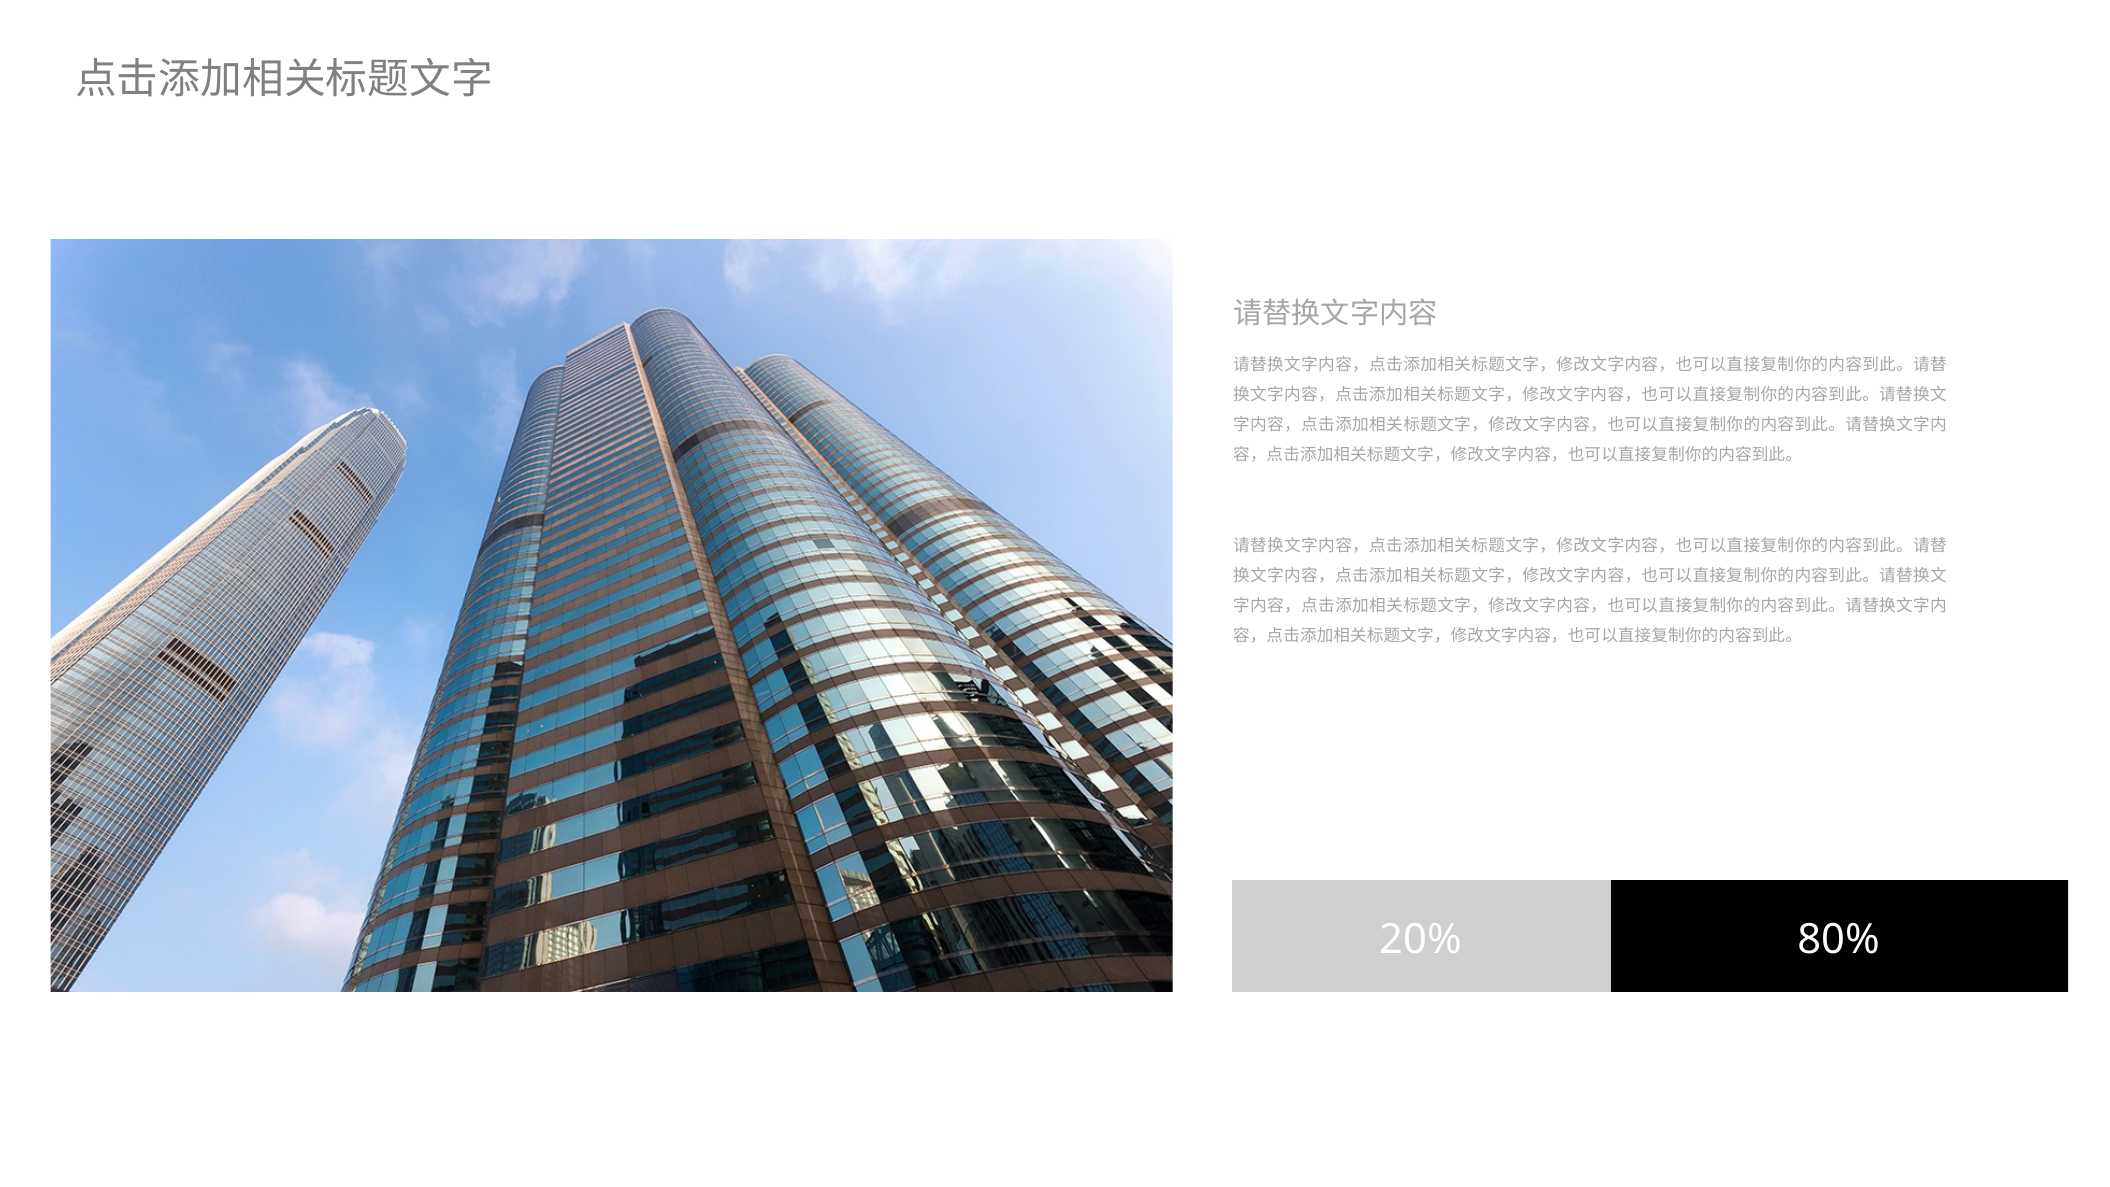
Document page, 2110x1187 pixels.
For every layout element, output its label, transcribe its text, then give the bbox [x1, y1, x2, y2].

text_box 点击添加相关标题文字 [59, 44, 563, 107]
text_box 80% [1782, 904, 1937, 969]
text_box 20% [1364, 904, 1519, 969]
text_box [1231, 879, 1610, 993]
text_box 请替换文字内容，点击添加相关标题文字，修改文字内容，也可以直接复制你的内容到此。请替换文字内容，点击添加相关标题文字，修改文字内容，也可以直接复制你的内容到此。请替换文字内容，点击添加相关标题文字，修改文字内容，也可以直接复制你的内容到此。请替换文字内容，点击添加相关标题文字，修改文字内容，也可以直接复制你的内容到此。 [1217, 336, 1964, 461]
text_box [50, 238, 1174, 993]
text_box 请替换文字内容，点击添加相关标题文字，修改文字内容，也可以直接复制你的内容到此。请替换文字内容，点击添加相关标题文字，修改文字内容，也可以直接复制你的内容到此。请替换文字内容，点击添加相关标题文字，修改文字内容，也可以直接复制你的内容到此。请替换文字内容，点击添加相关标题文字，修改文字内容，也可以直接复制你的内容到此。 [1217, 517, 1964, 642]
text_box [1610, 879, 2069, 993]
text_box 请替换文字内容 [1217, 286, 1519, 336]
